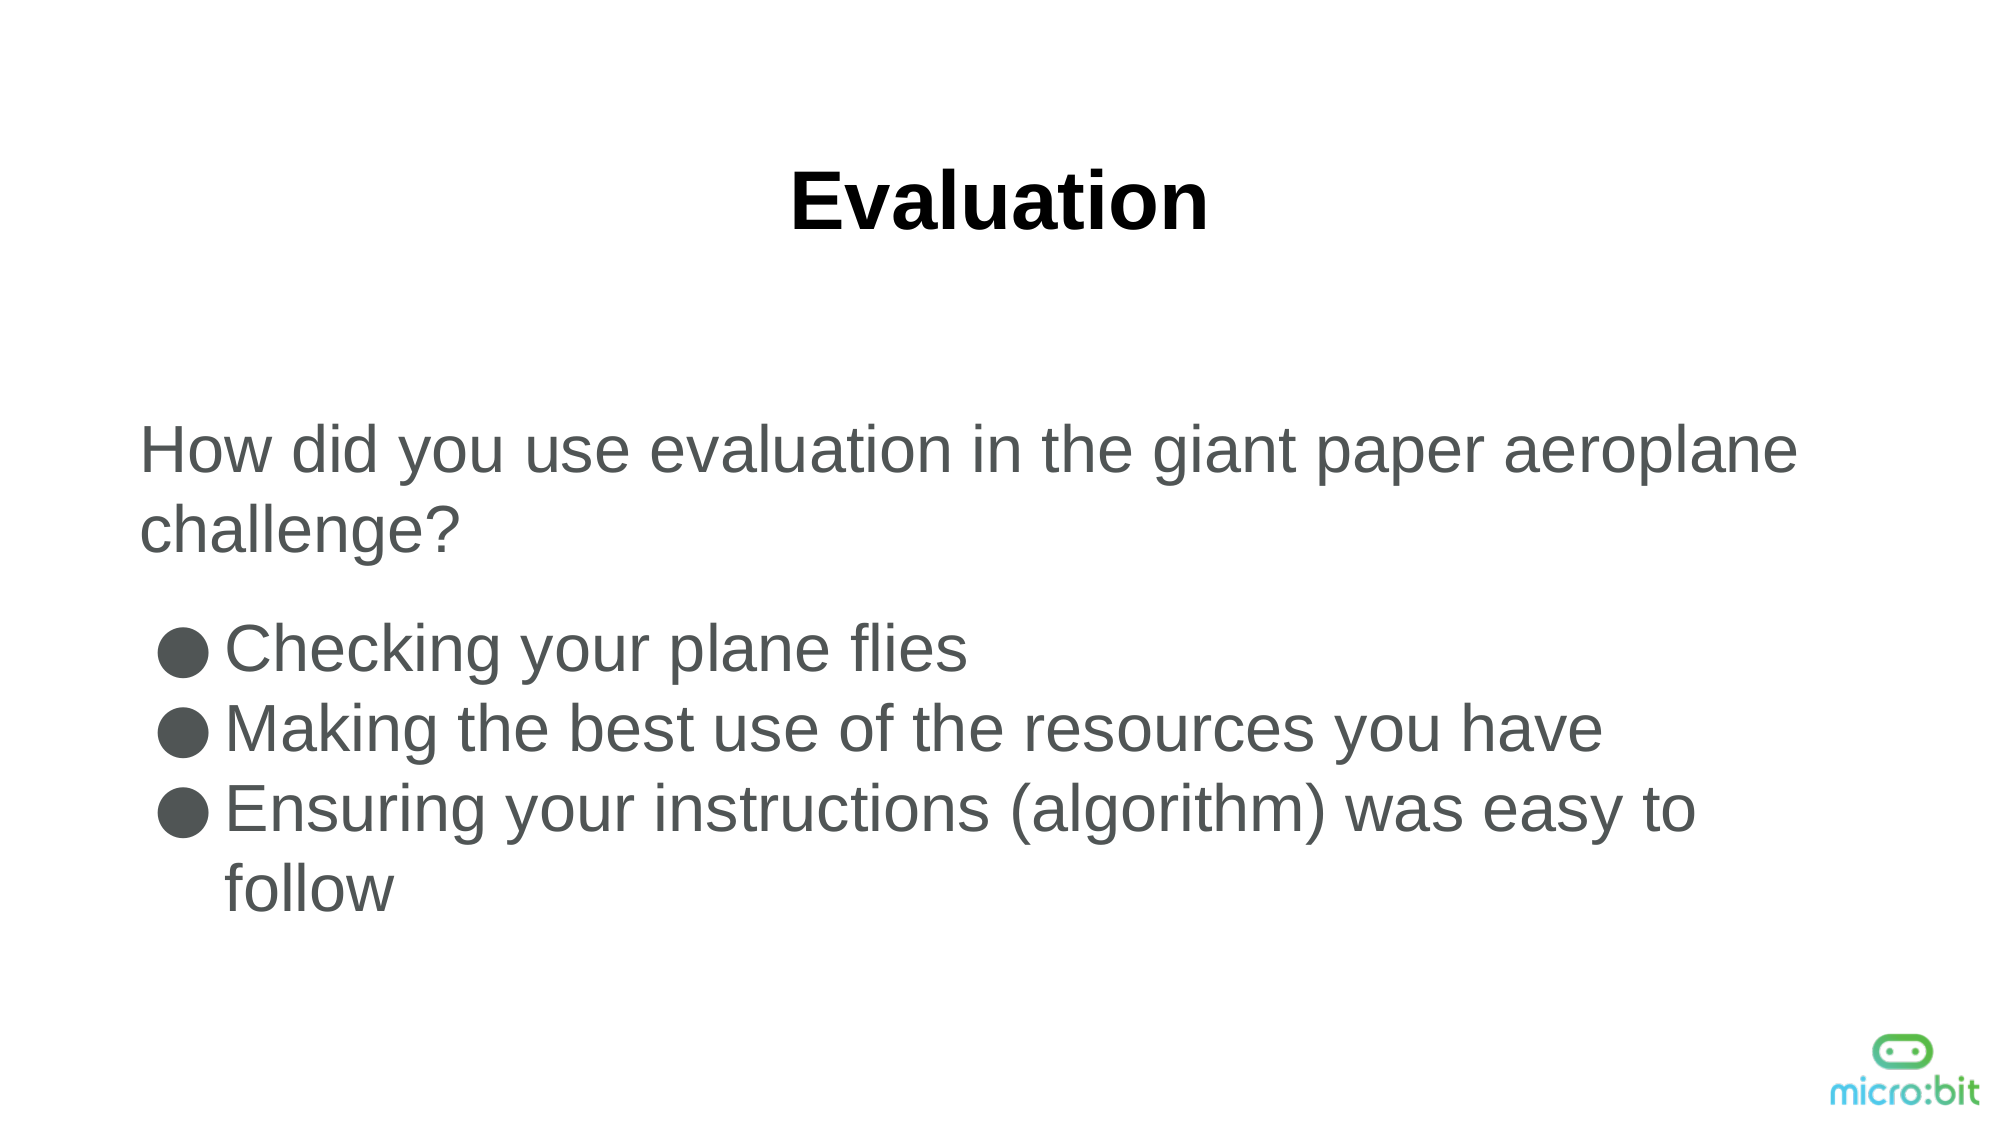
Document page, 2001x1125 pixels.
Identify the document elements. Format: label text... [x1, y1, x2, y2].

text_box Evaluation How did you use evaluation in the giant paper aeroplane challenge? [124, 0, 1876, 716]
text_box Checking your plane flies Making the best use of the resources you have Ensuring your instructions (algorithm) was easy to follow [134, 518, 1857, 1011]
picture [1830, 1029, 1980, 1106]
